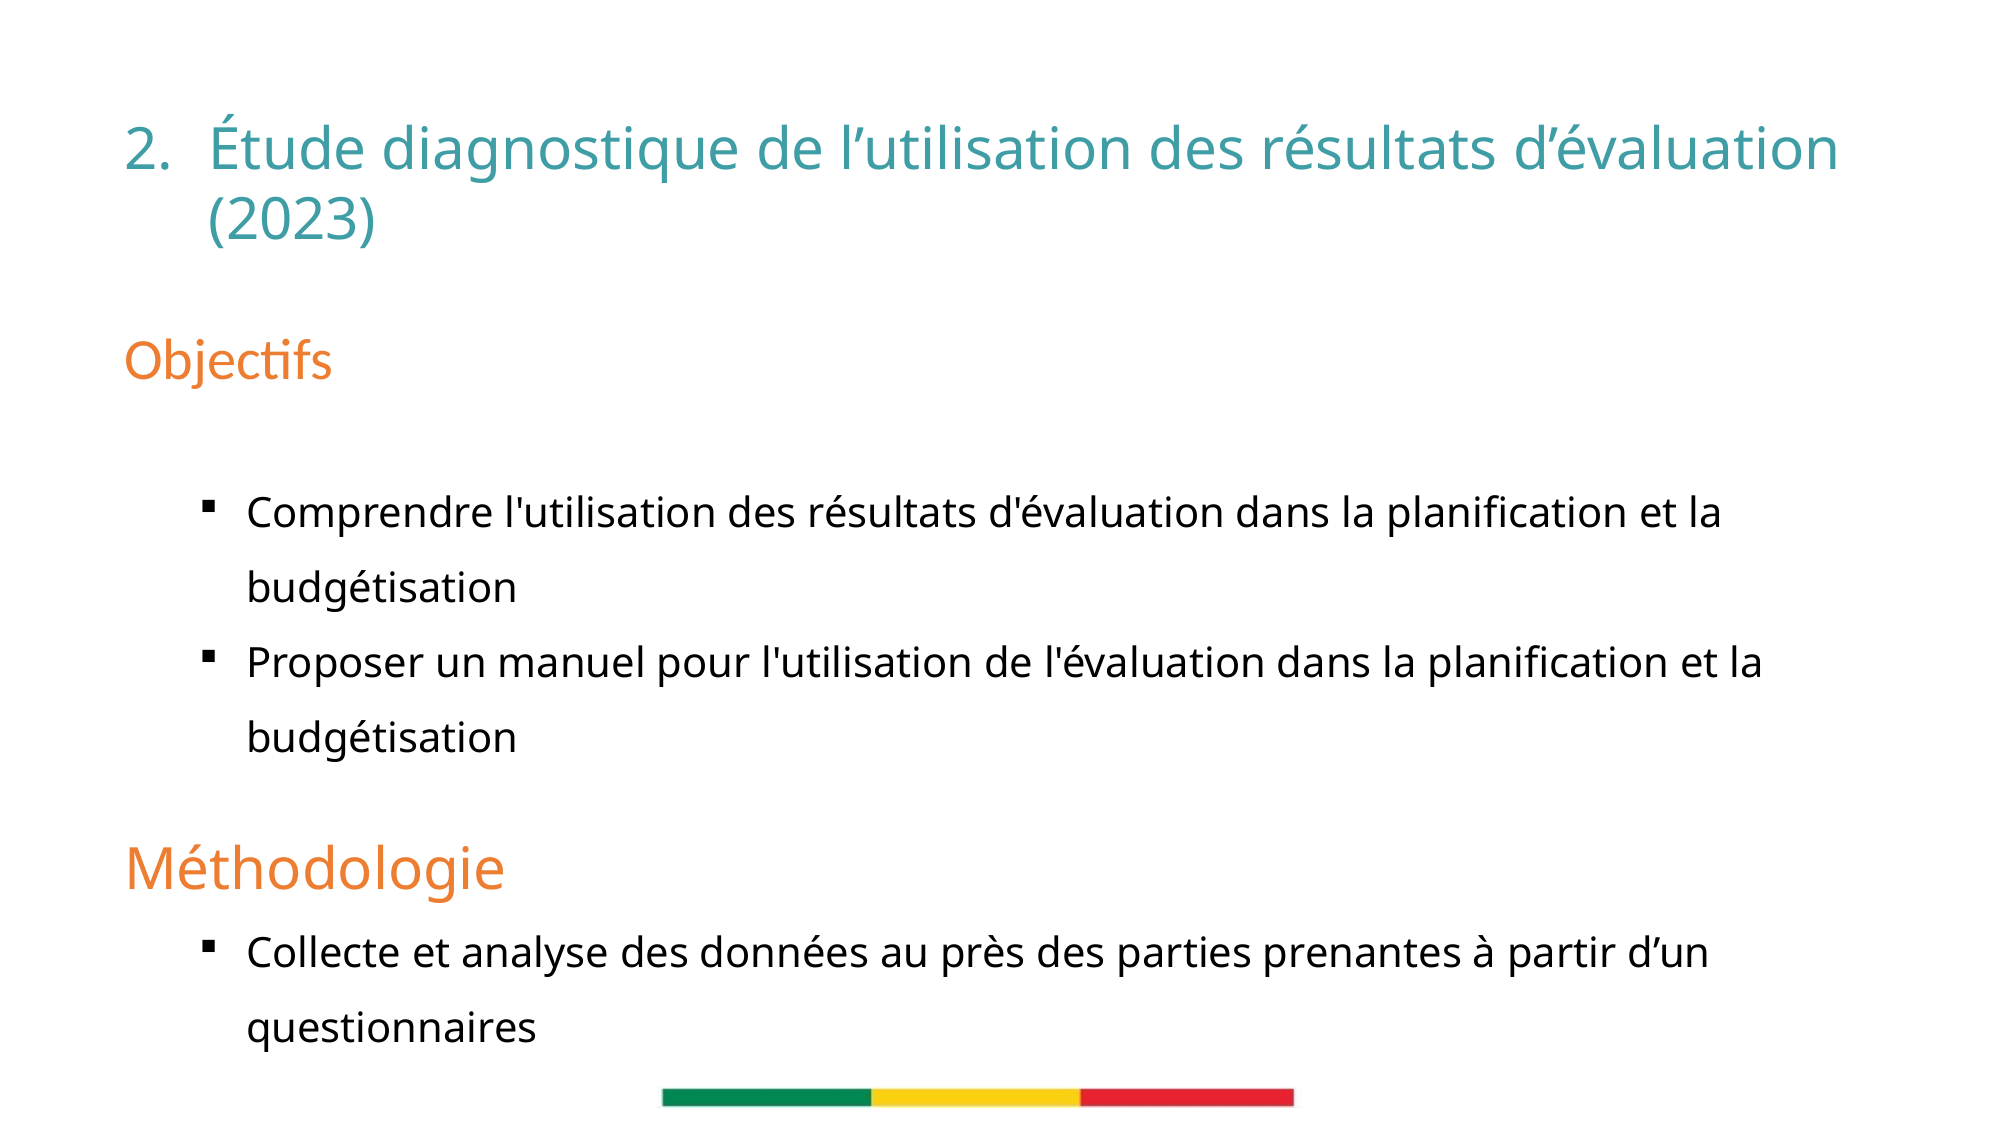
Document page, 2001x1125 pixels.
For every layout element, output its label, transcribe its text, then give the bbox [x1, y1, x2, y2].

subtitle [109, 1021, 1958, 1055]
picture [657, 1085, 1302, 1108]
text_box Étude diagnostique de l’utilisation des résultats d’évaluation (2023) Objectifs Comprendre l'utilisation des résultats d'évaluation dans la planification et la budgétisation Proposer un manuel pour l'utilisation de l'évaluation dans la planification et la budgétisation Méthodologie Collecte et analyse des données au près des parties prenantes à partir d’un questionnaires [109, 103, 1958, 1021]
